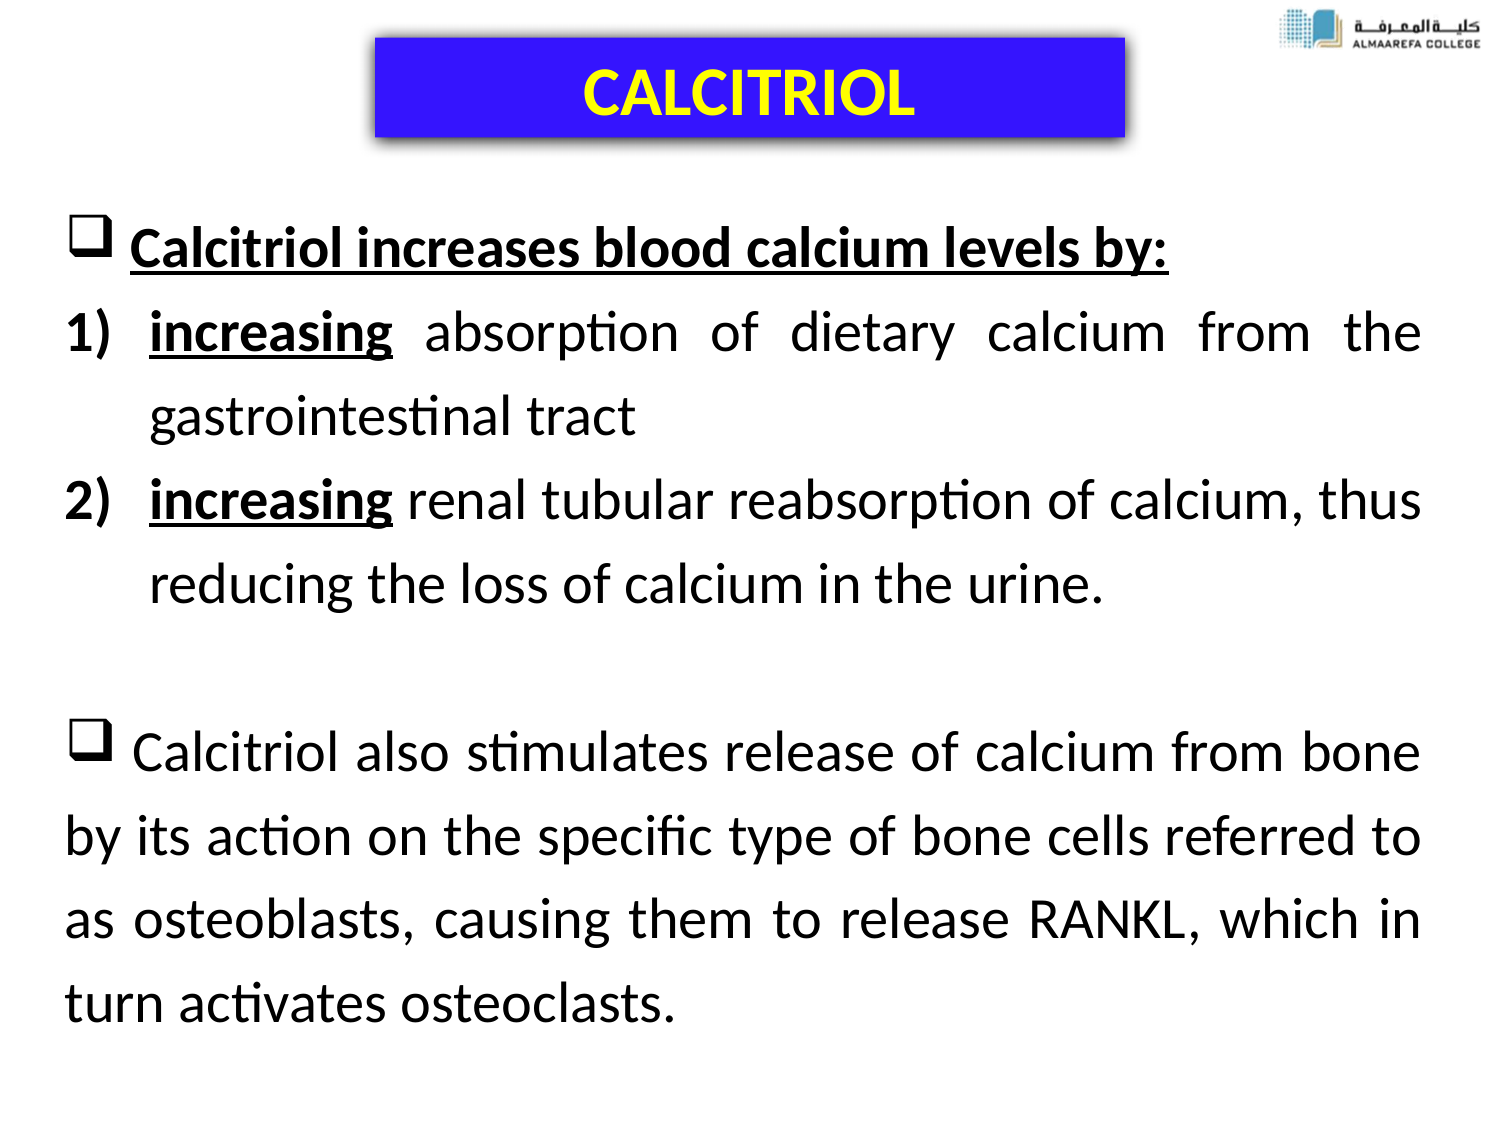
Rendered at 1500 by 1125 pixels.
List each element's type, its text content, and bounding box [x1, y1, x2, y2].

text_box Calcitriol increases blood calcium levels by: increasing absorption of dietary calcium from the gastrointestinal tract increasing renal tubular reabsorption of calcium, thus reducing the loss of calcium in the urine. Calcitriol also stimulates release of calcium from bone by its action on the specific type of bone cells referred to as osteoblasts, causing them to release RANKL, which in turn activates osteoclasts. [50, 187, 1438, 1042]
picture [1275, 0, 1485, 65]
title CALCITRIOL [375, 37, 1125, 138]
